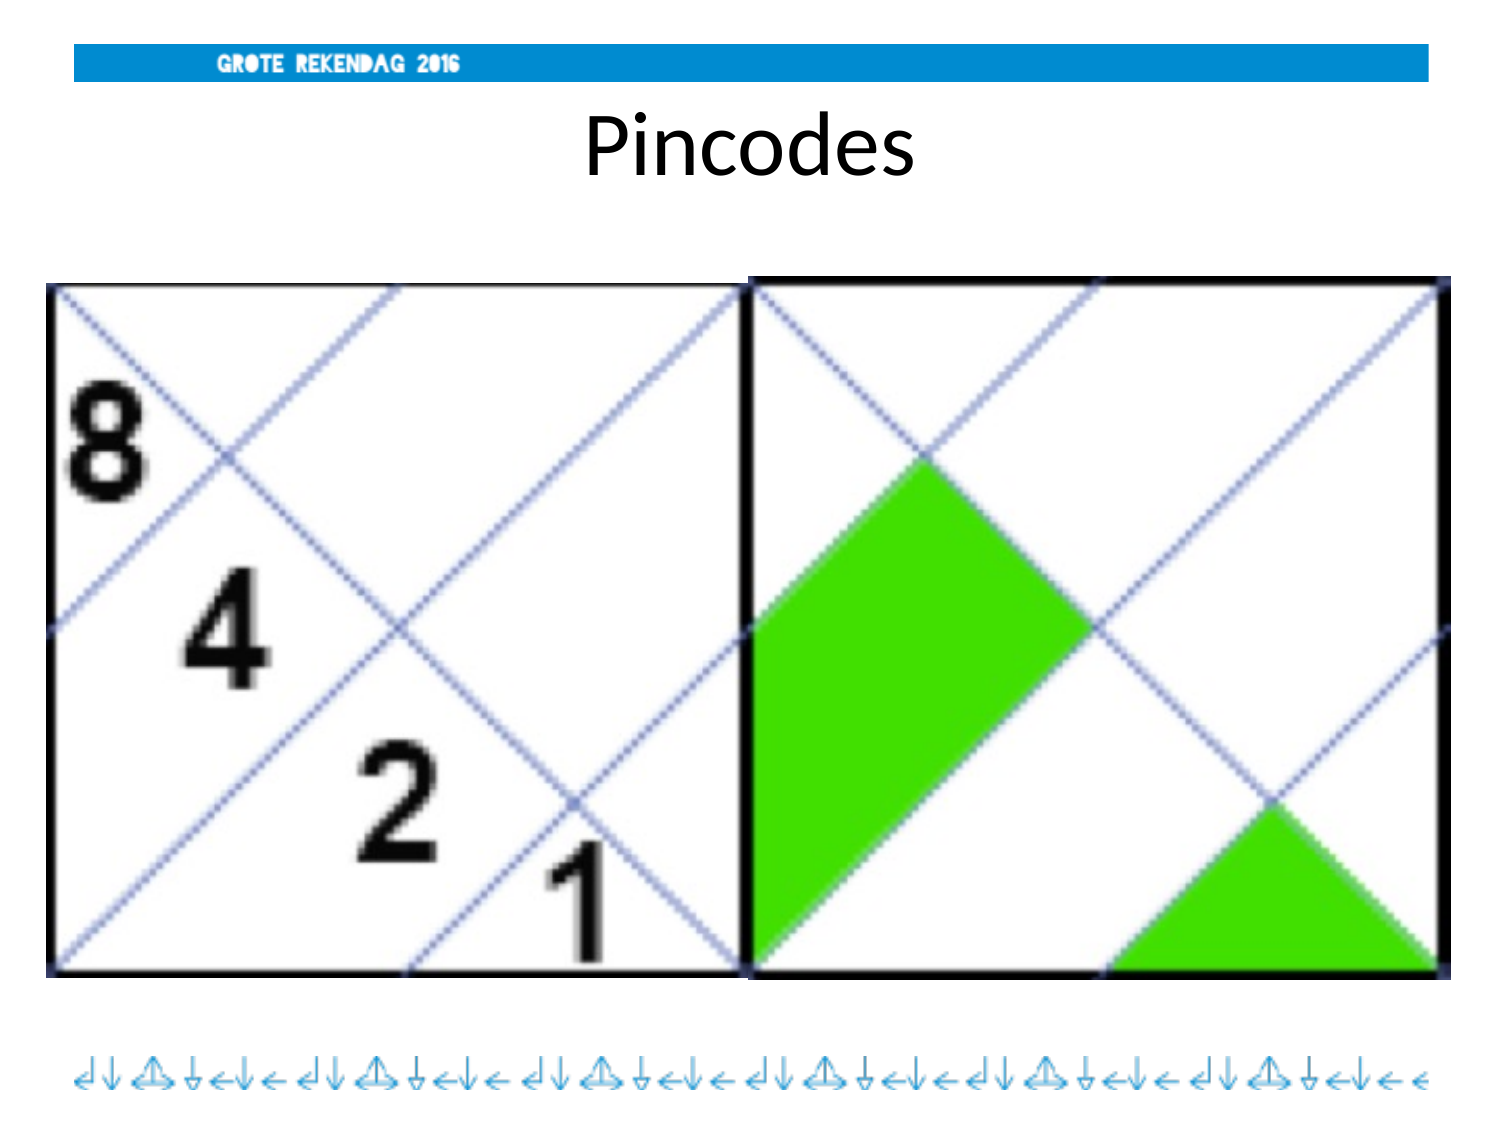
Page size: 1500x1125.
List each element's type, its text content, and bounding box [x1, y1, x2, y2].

picture [296, 54, 405, 72]
picture [46, 276, 1452, 980]
title Pincodes [75, 90, 1425, 233]
picture [417, 54, 459, 72]
picture [73, 1056, 1429, 1090]
picture [217, 54, 284, 72]
